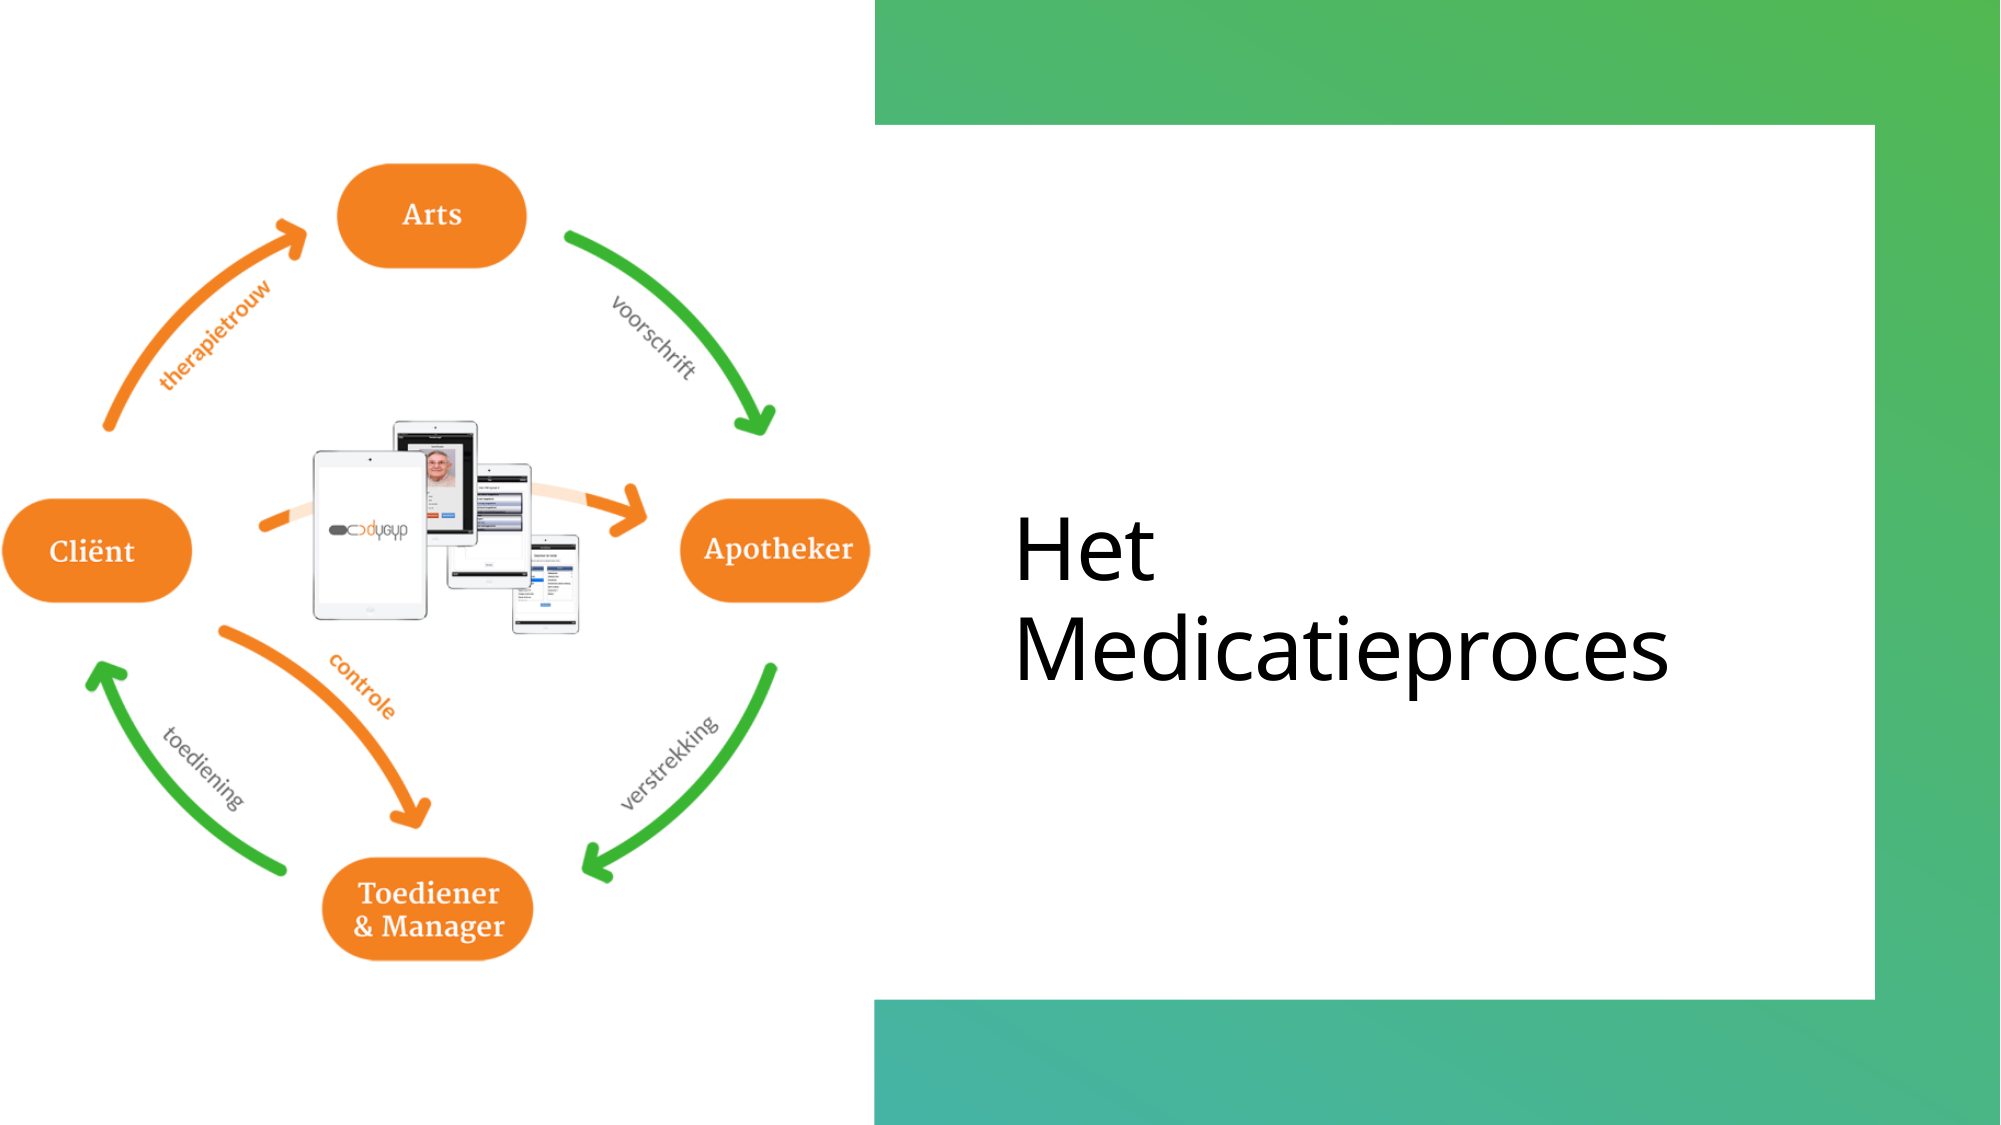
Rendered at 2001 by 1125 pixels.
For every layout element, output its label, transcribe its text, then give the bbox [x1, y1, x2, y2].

picture [0, 124, 874, 1000]
text_box [0, 0, 1876, 1125]
text_box [875, 0, 2000, 1125]
title Het Medicatieproces [997, 248, 1749, 708]
